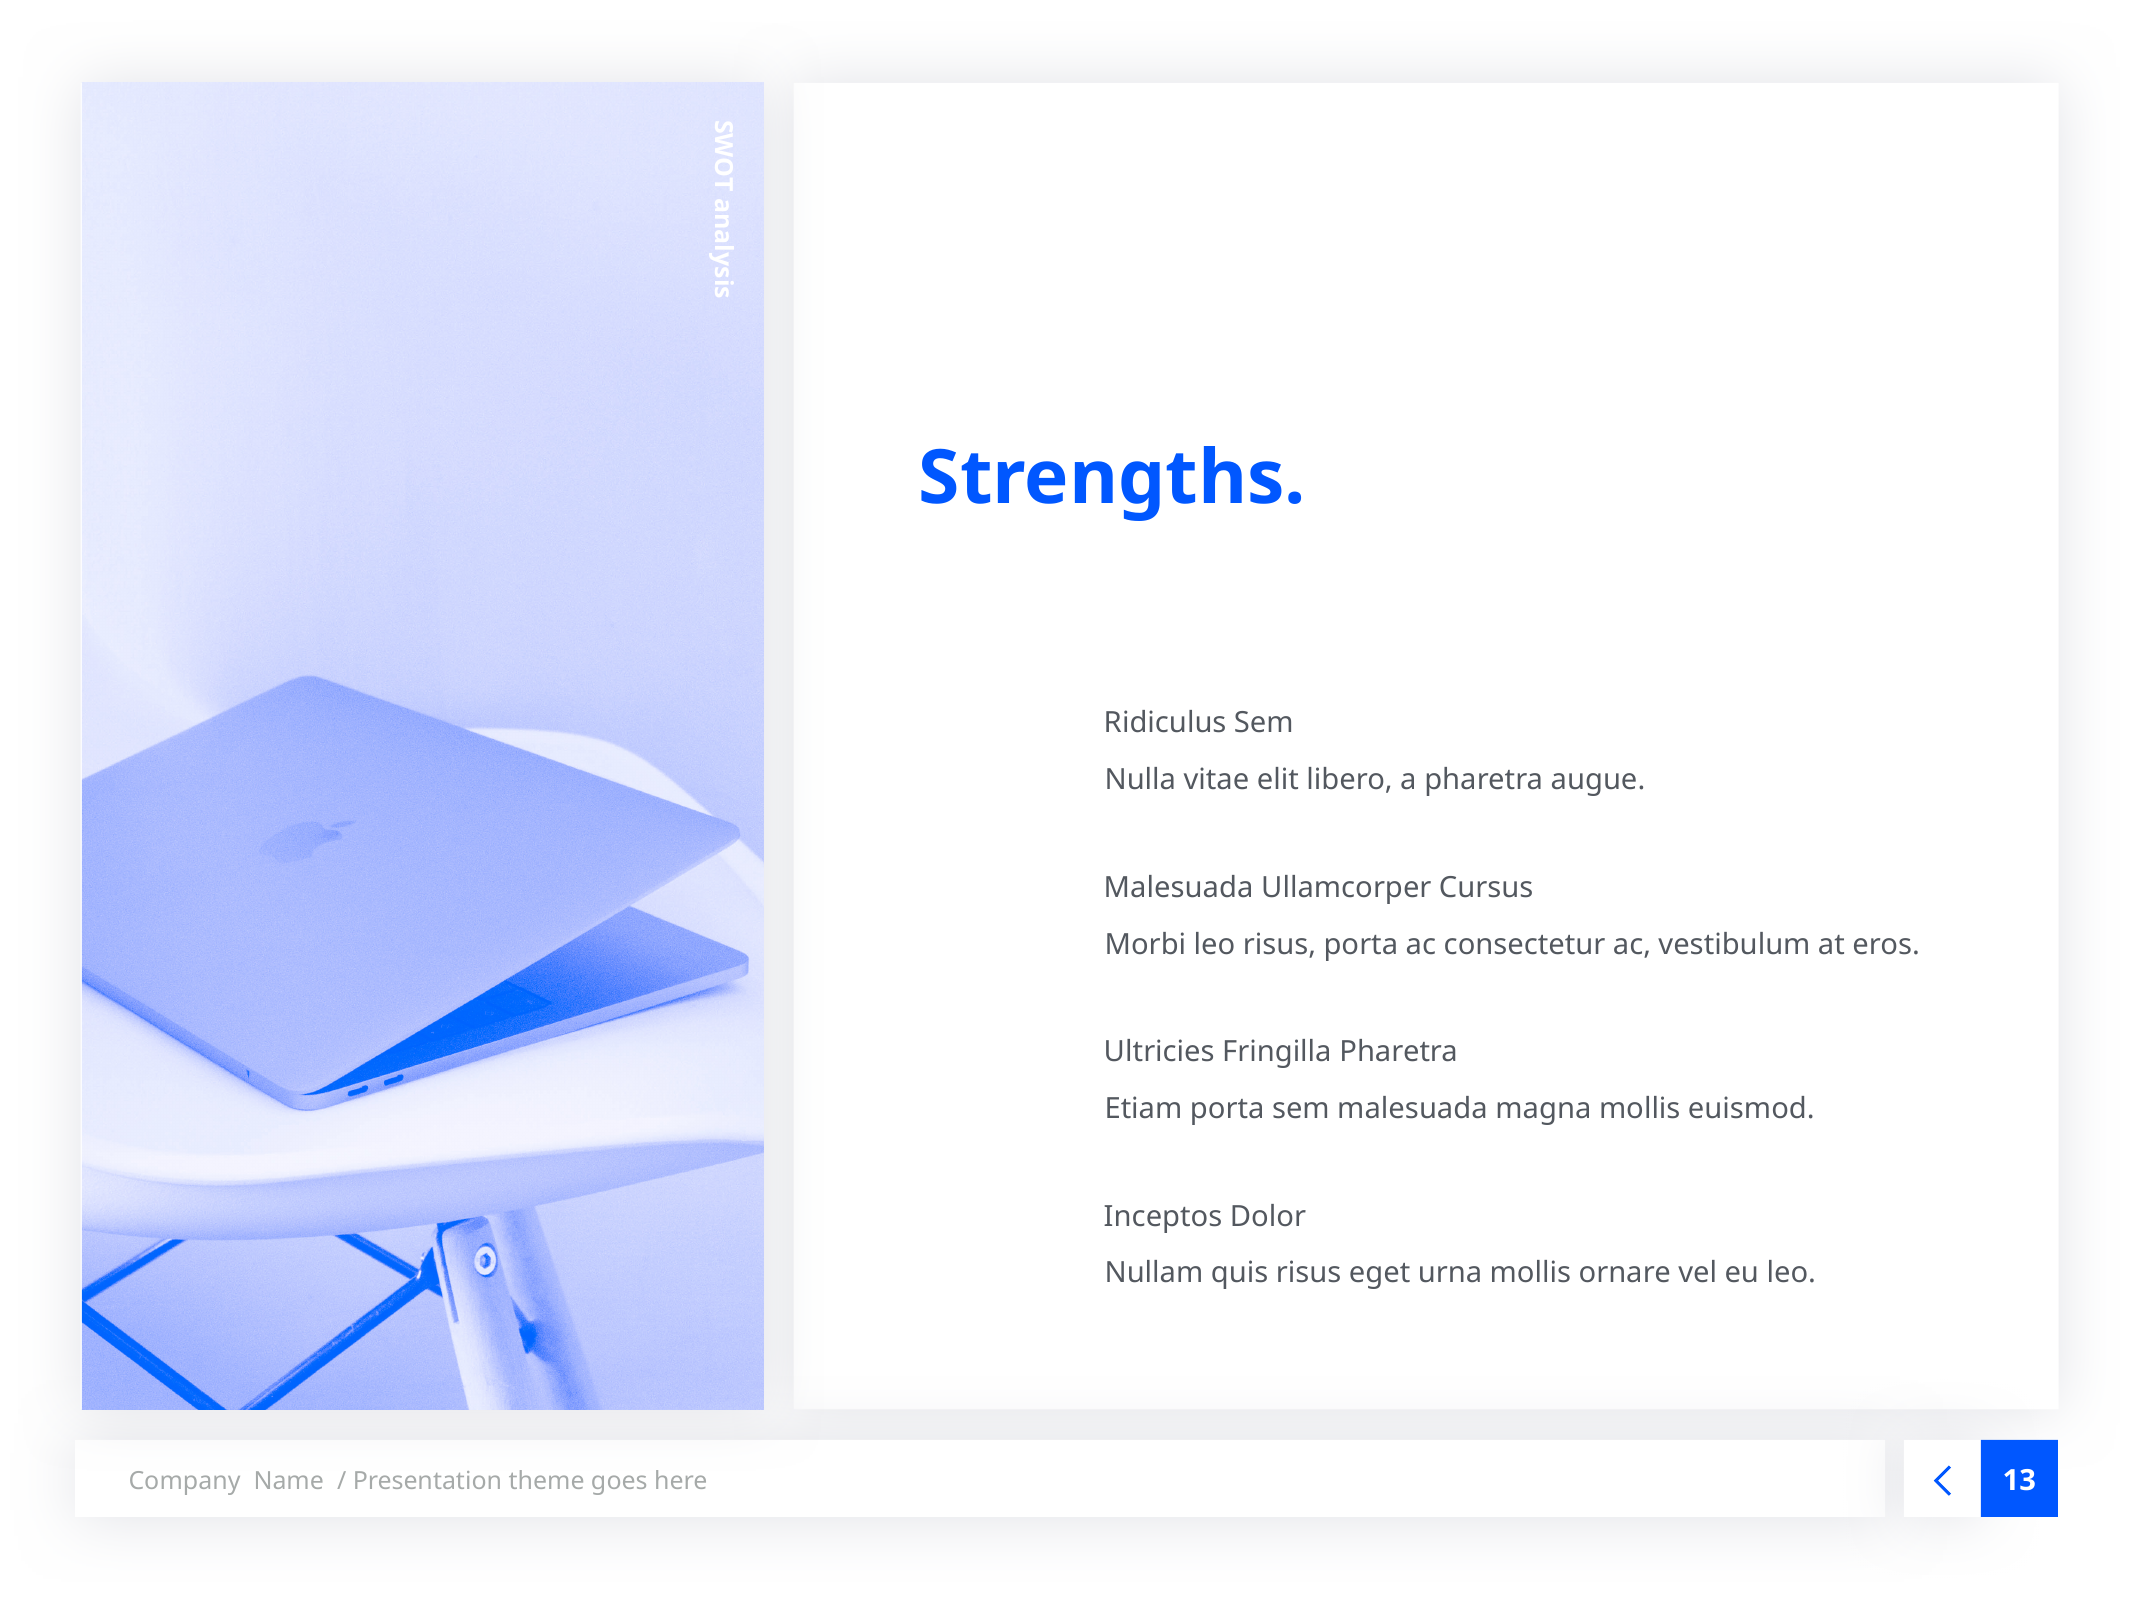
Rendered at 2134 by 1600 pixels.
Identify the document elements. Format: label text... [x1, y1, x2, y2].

list Malesuada Ullamcorper Cursus [1103, 851, 1935, 913]
list Ridiculus Sem [1103, 686, 1935, 748]
list Etiam porta sem malesuada magna mollis euismod. [1104, 1072, 1935, 1134]
list Company Name / Presentation theme goes here [127, 1462, 1846, 1497]
list Nulla vitae elit libero, a pharetra augue. [1104, 748, 1935, 805]
title Strengths. [918, 175, 1935, 521]
slide_number 13 [1999, 1460, 2040, 1501]
list Inceptos Dolor [1103, 1180, 1935, 1242]
list Ultricies Fringilla Pharetra [1103, 1016, 1935, 1078]
list Morbi leo risus, porta ac consectetur ac, vestibulum at eros. [1104, 908, 1935, 970]
picture [81, 82, 764, 1410]
list Nullam quis risus eget urna mollis ornare vel eu leo. [1104, 1237, 1935, 1299]
